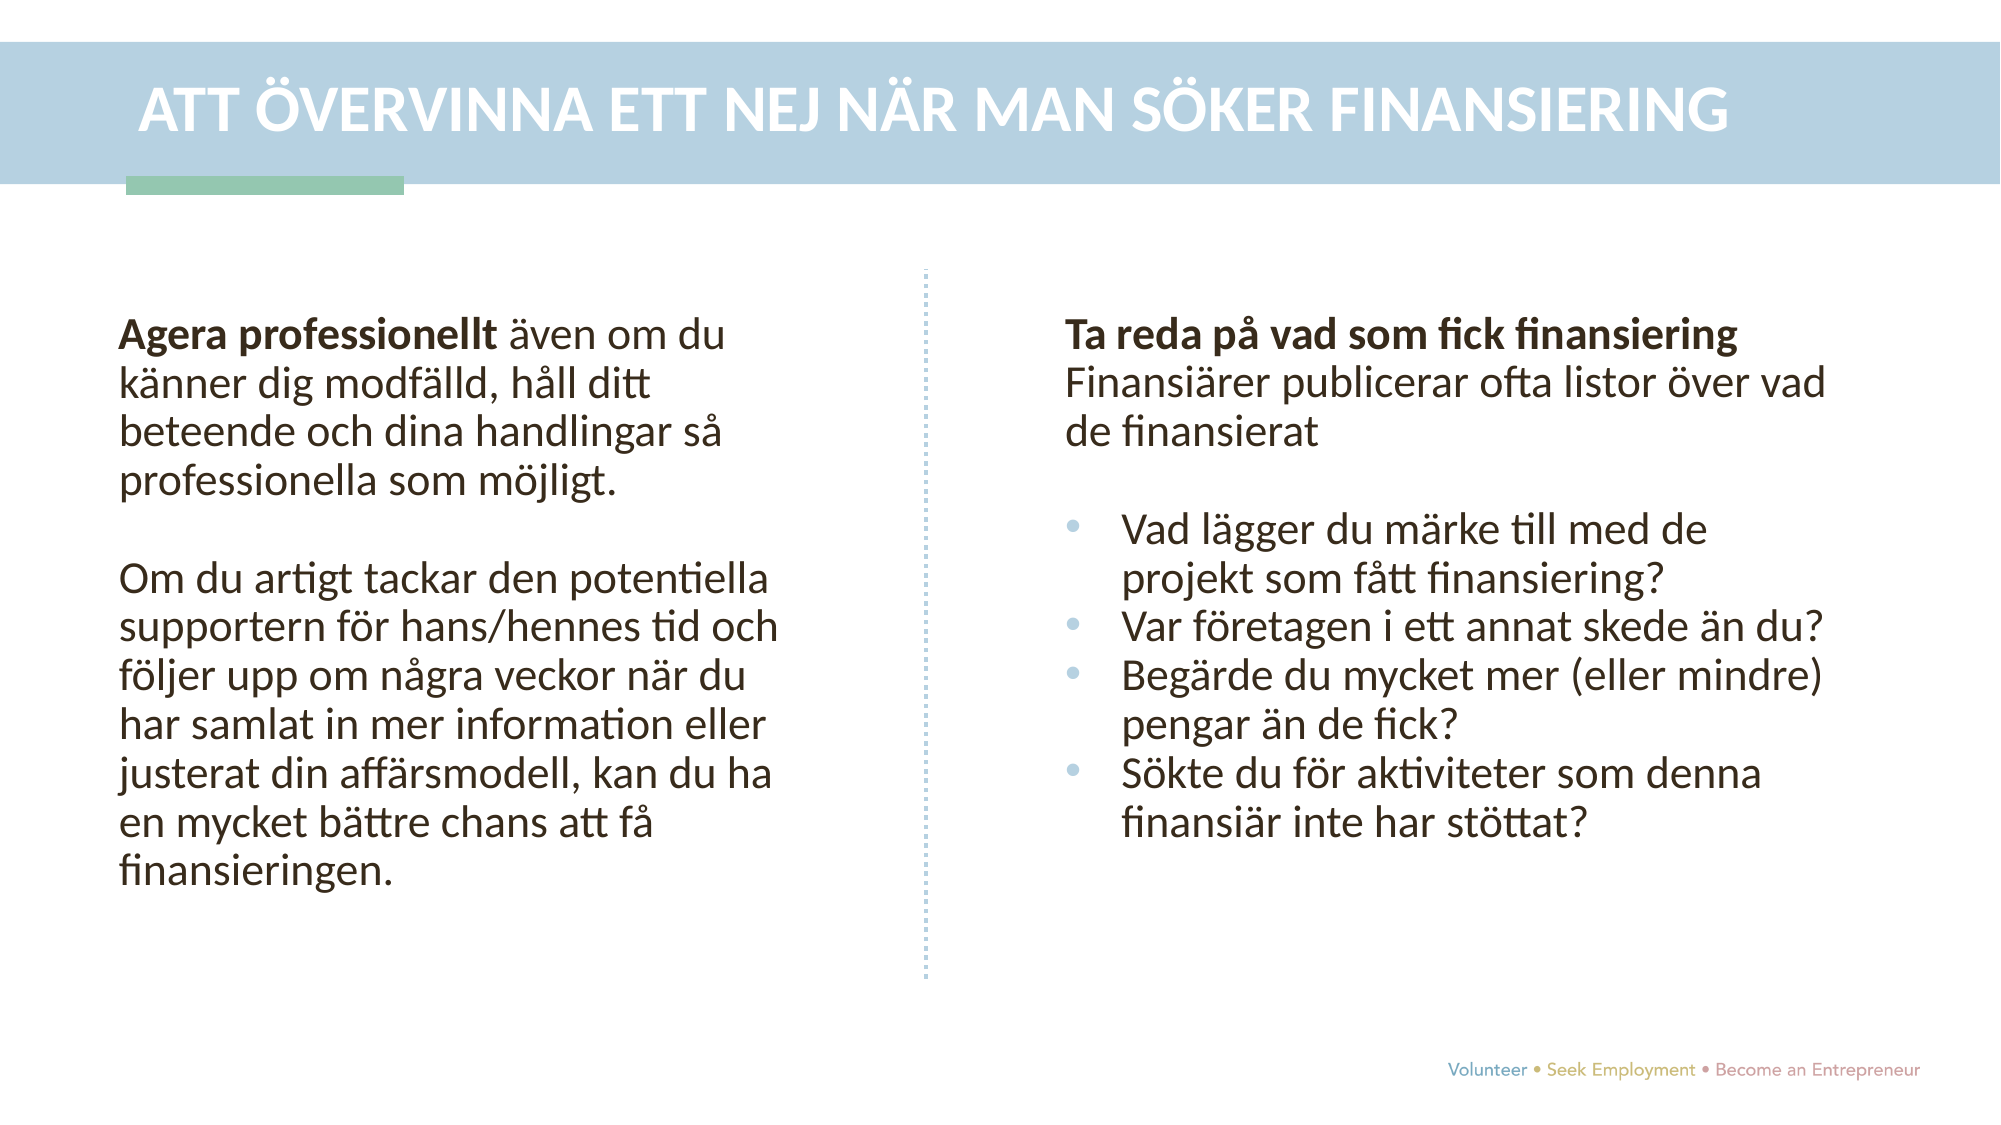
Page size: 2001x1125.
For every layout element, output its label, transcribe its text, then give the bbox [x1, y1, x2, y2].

picture [1418, 1046, 1971, 1103]
list ATT ÖVERVINNA ETT NEJ NÄR MAN SÖKER FINANSIERING [123, 51, 1913, 170]
text_box Ta reda på vad som fick finansiering Finansiärer publicerar ofta listor över vad de finansierat Vad lägger du märke till med de projekt som fått finansiering? Var företagen i ett annat skede än du? Begärde du mycket mer (eller mindre) pengar än de fick? Sökte du för aktiviteter som denna finansiär inte har stöttat? [1050, 302, 1846, 931]
text_box Agera professionellt även om du känner dig modfälld, håll ditt beteende och dina handlingar så professionella som möjligt. Om du artigt tackar den potentiella supportern för hans/hennes tid och följer upp om några veckor när du har samlat in mer information eller justerat din affärsmodell, kan du ha en mycket bättre chans att få finansieringen. [103, 302, 834, 847]
